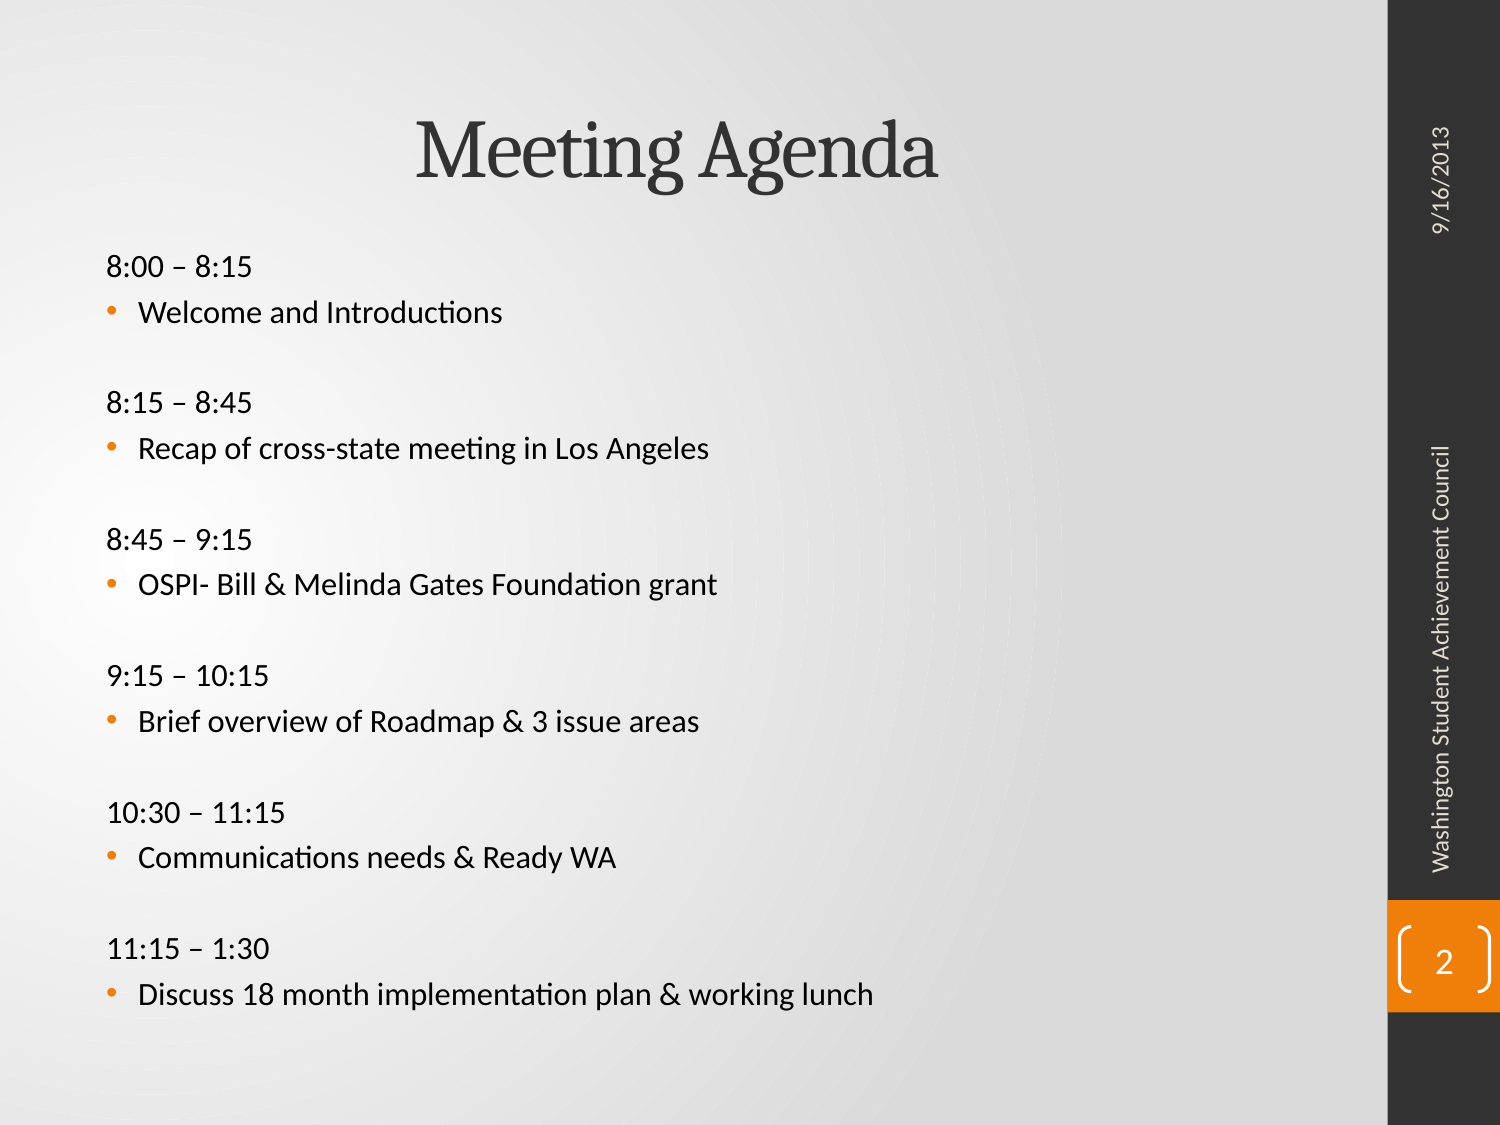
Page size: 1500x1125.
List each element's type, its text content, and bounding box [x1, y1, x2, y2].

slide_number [1408, 100, 1469, 262]
title Meeting Agenda [399, 50, 988, 237]
footer Washington Student Achievement Council [1408, 262, 1469, 889]
slide_number 2 [1397, 925, 1492, 994]
list 8:00 – 8:15 Welcome and Introductions 8:15 – 8:45 Recap of cross-state meeting in Los Angeles 8:45 – 9:15 OSPI- Bill & Melinda Gates Foundation grant 9:15 – 10:15 Brief overview of Roadmap & 3 issue areas 10:30 – 11:15 Communications needs & Ready WA 11:15 – 1:30 Discuss 18 month implementation plan & working lunch [75, 237, 1325, 1025]
